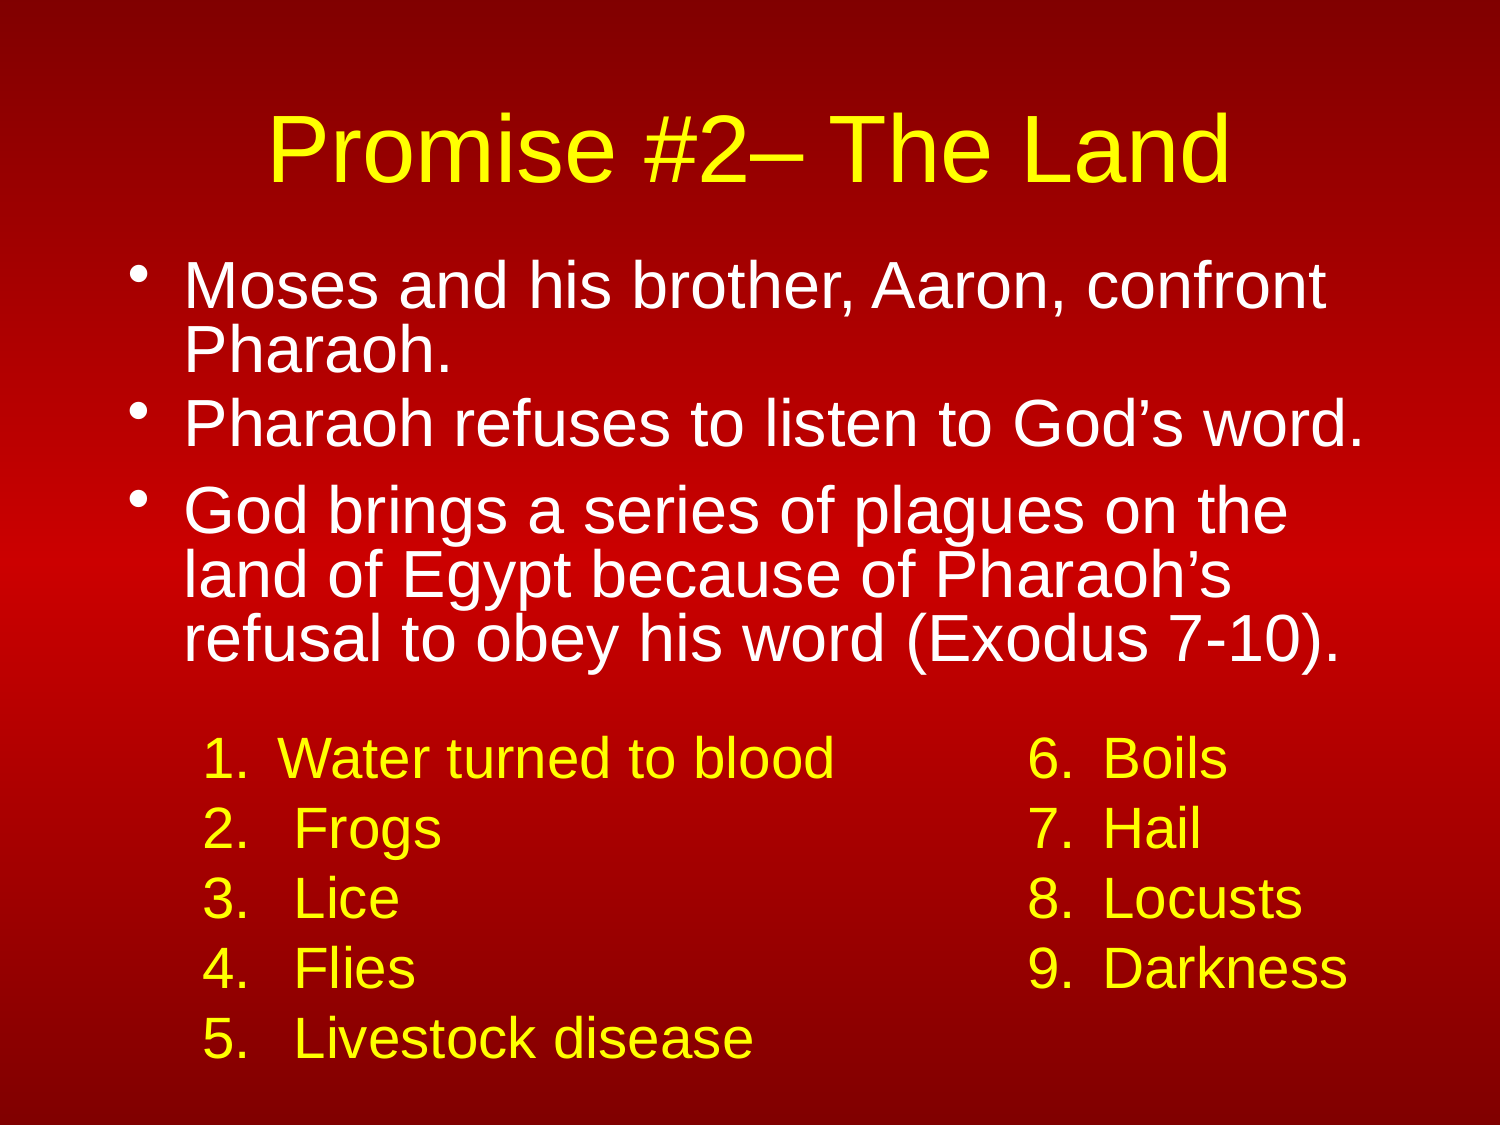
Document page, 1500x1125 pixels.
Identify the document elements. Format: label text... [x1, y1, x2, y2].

list Moses and his brother, Aaron, confront Pharaoh. [112, 249, 1388, 387]
text_box Pharaoh refuses to listen to God’s word. [112, 387, 1388, 474]
text_box God brings a series of plagues on the land of Egypt because of Pharaoh’s refusal to obey his word (Exodus 7-10). [112, 474, 1400, 688]
text_box Water turned to blood Frogs Lice Flies Livestock disease [187, 712, 875, 1078]
text_box Boils Hail Locusts Darkness [1012, 712, 1375, 1008]
title Promise #2– The Land [37, 50, 1463, 238]
